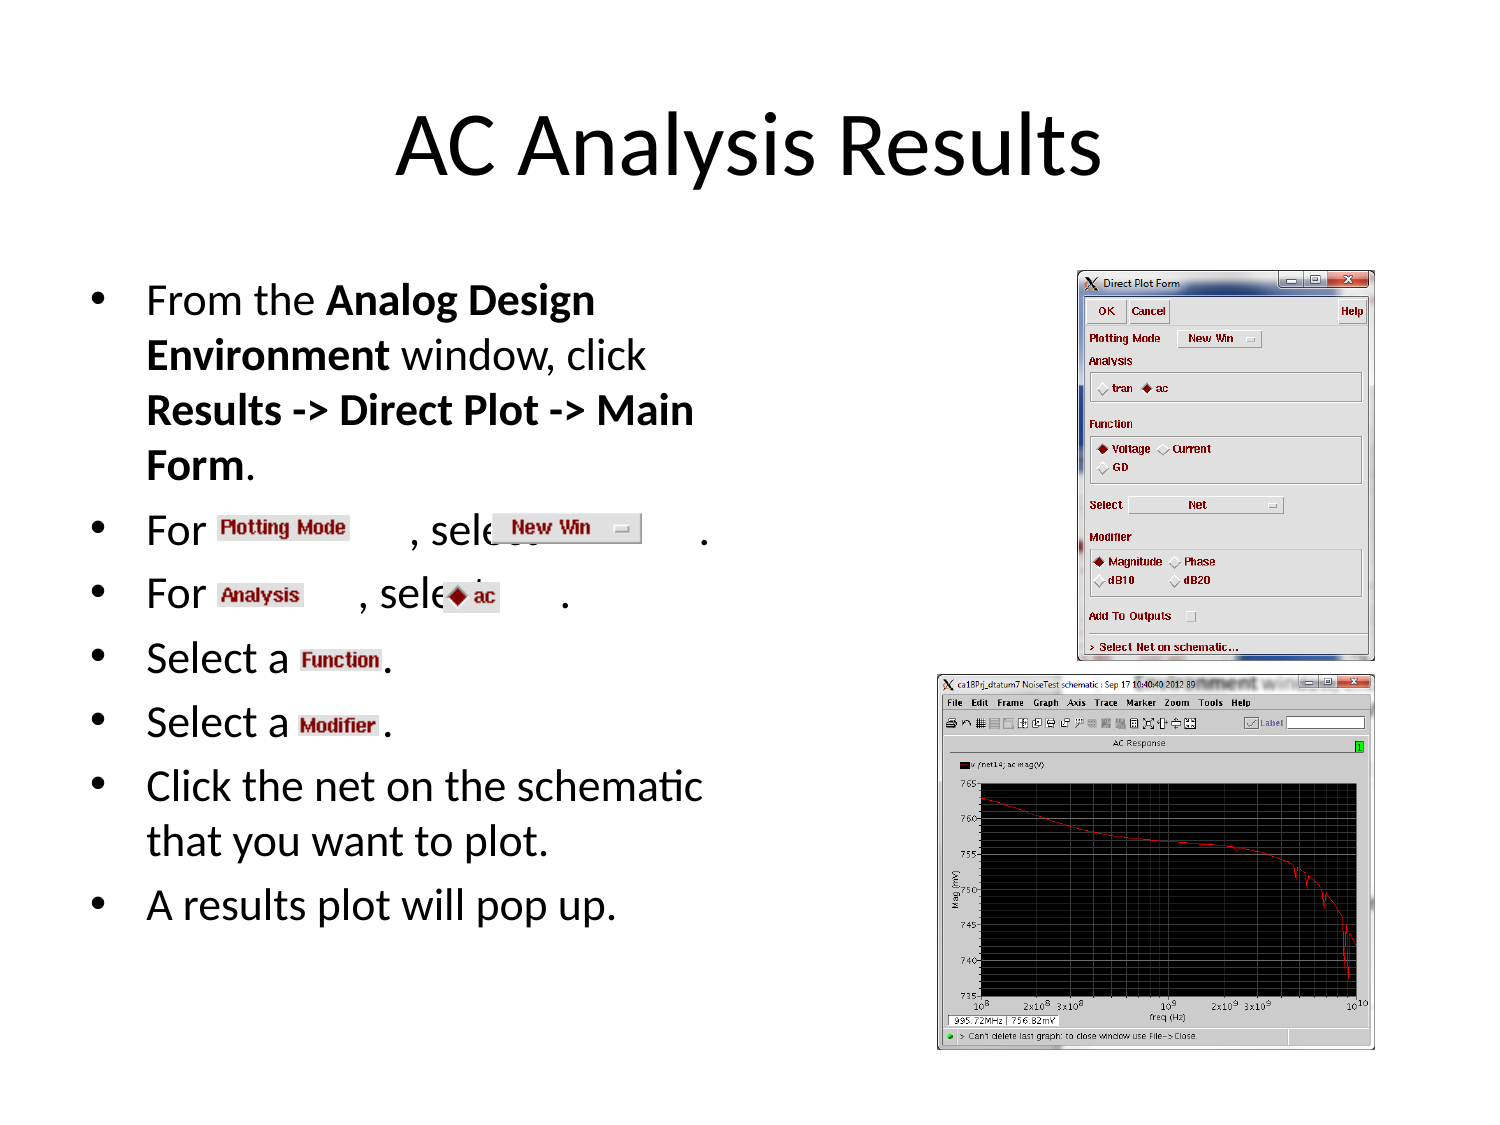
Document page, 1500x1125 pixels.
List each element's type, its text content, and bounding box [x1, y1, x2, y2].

list From the Analog Design Environment window, click Results -> Direct Plot -> Main Form. For , select . For , select . Select a . Select a . Click the net on the schematic that you want to plot. A results plot will pop up. [75, 262, 775, 1005]
picture [216, 583, 304, 608]
title AC Analysis Results [75, 45, 1425, 233]
picture [216, 515, 351, 541]
picture [491, 512, 642, 544]
picture [1077, 270, 1376, 661]
picture [937, 674, 1376, 1051]
picture [299, 649, 382, 671]
picture [298, 715, 379, 736]
picture [443, 582, 501, 613]
